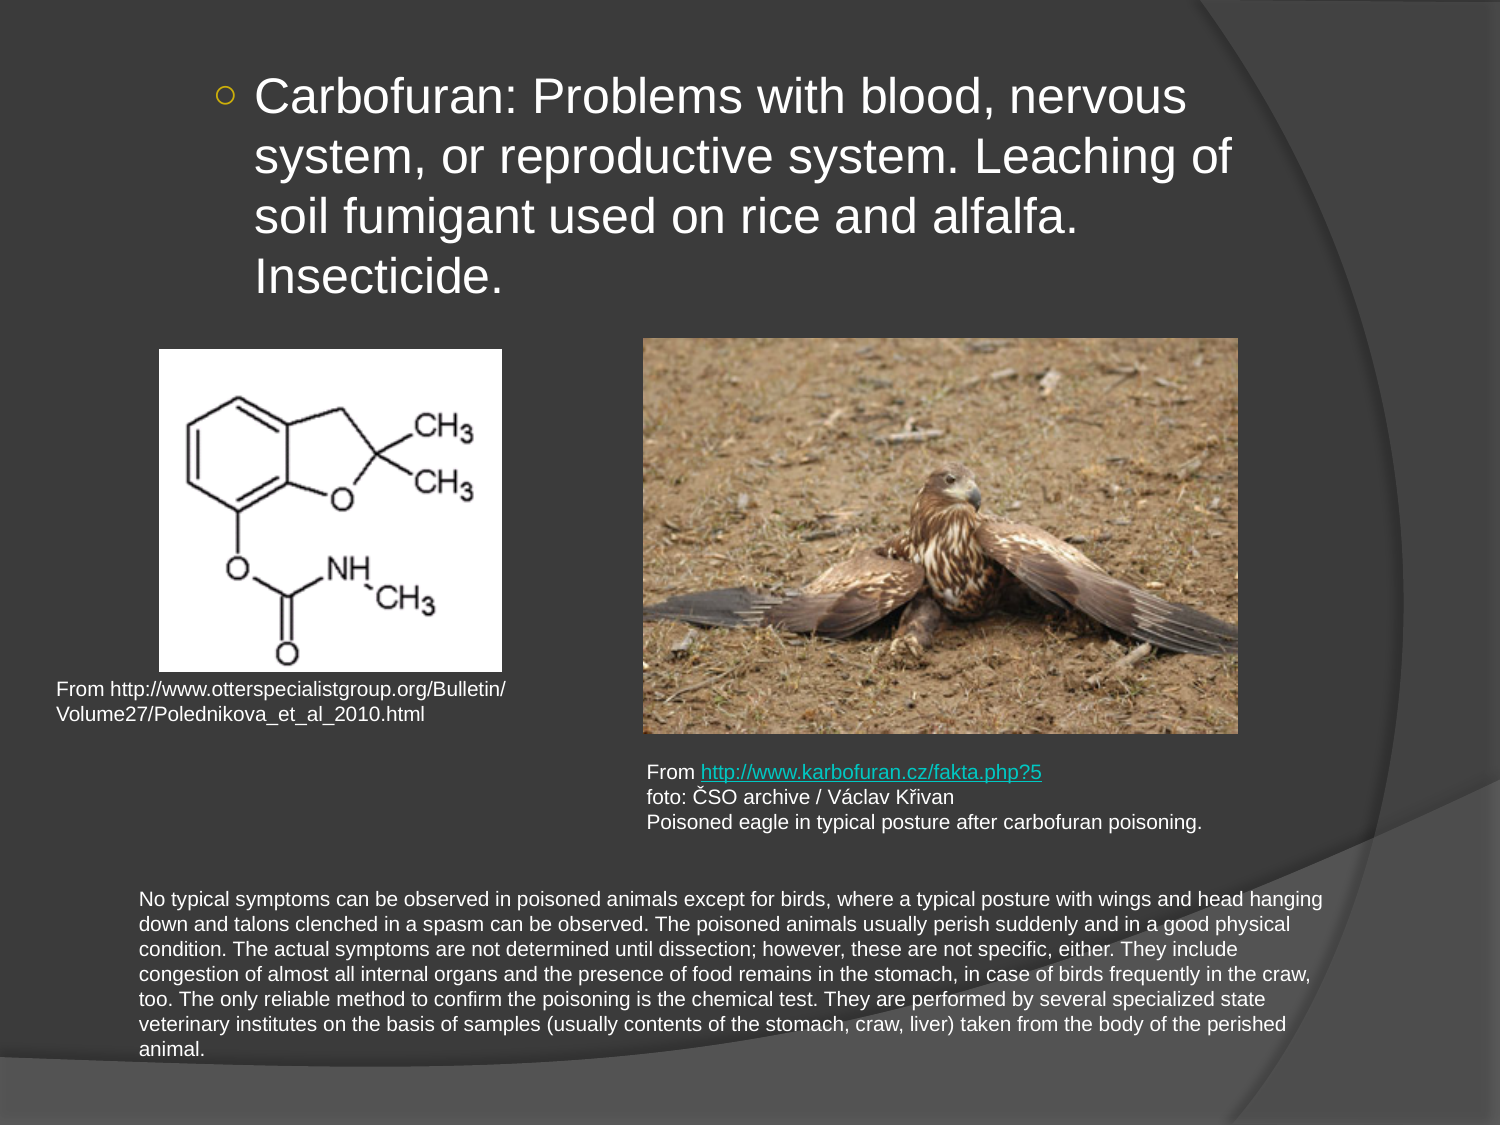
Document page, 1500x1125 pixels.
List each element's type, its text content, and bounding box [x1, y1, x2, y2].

list Carbofuran: Problems with blood, nervous system, or reproductive system. Leaching of soil fumigant used on rice and alfalfa. Insecticide. [75, 56, 1300, 799]
text_box From http://www.otterspecialistgroup.org/Bulletin/Volume27/Polednikova_et_al_2010.html [41, 668, 573, 734]
picture [643, 337, 1238, 734]
text_box No typical symptoms can be observed in poisoned animals except for birds, where a typical posture with wings and head hanging down and talons clenched in a spasm can be observed. The poisoned animals usually perish suddenly and in a good physical condition. The actual symptoms are not determined until dissection; however, these are not specific, either. They include congestion of almost all internal organs and the presence of food remains in the stomach, in case of birds frequently in the craw, too. The only reliable method to confirm the poisoning is the chemical test. They are performed by several specialized state veterinary institutes on the basis of samples (usually contents of the stomach, craw, liver) taken from the body of the perished animal. [123, 878, 1341, 1069]
picture [159, 349, 502, 672]
text_box From http://www.karbofuran.cz/fakta.php?5 foto: ČSO archive / Václav Křivan Poisoned eagle in typical posture after carbofuran poisoning. [631, 751, 1441, 842]
